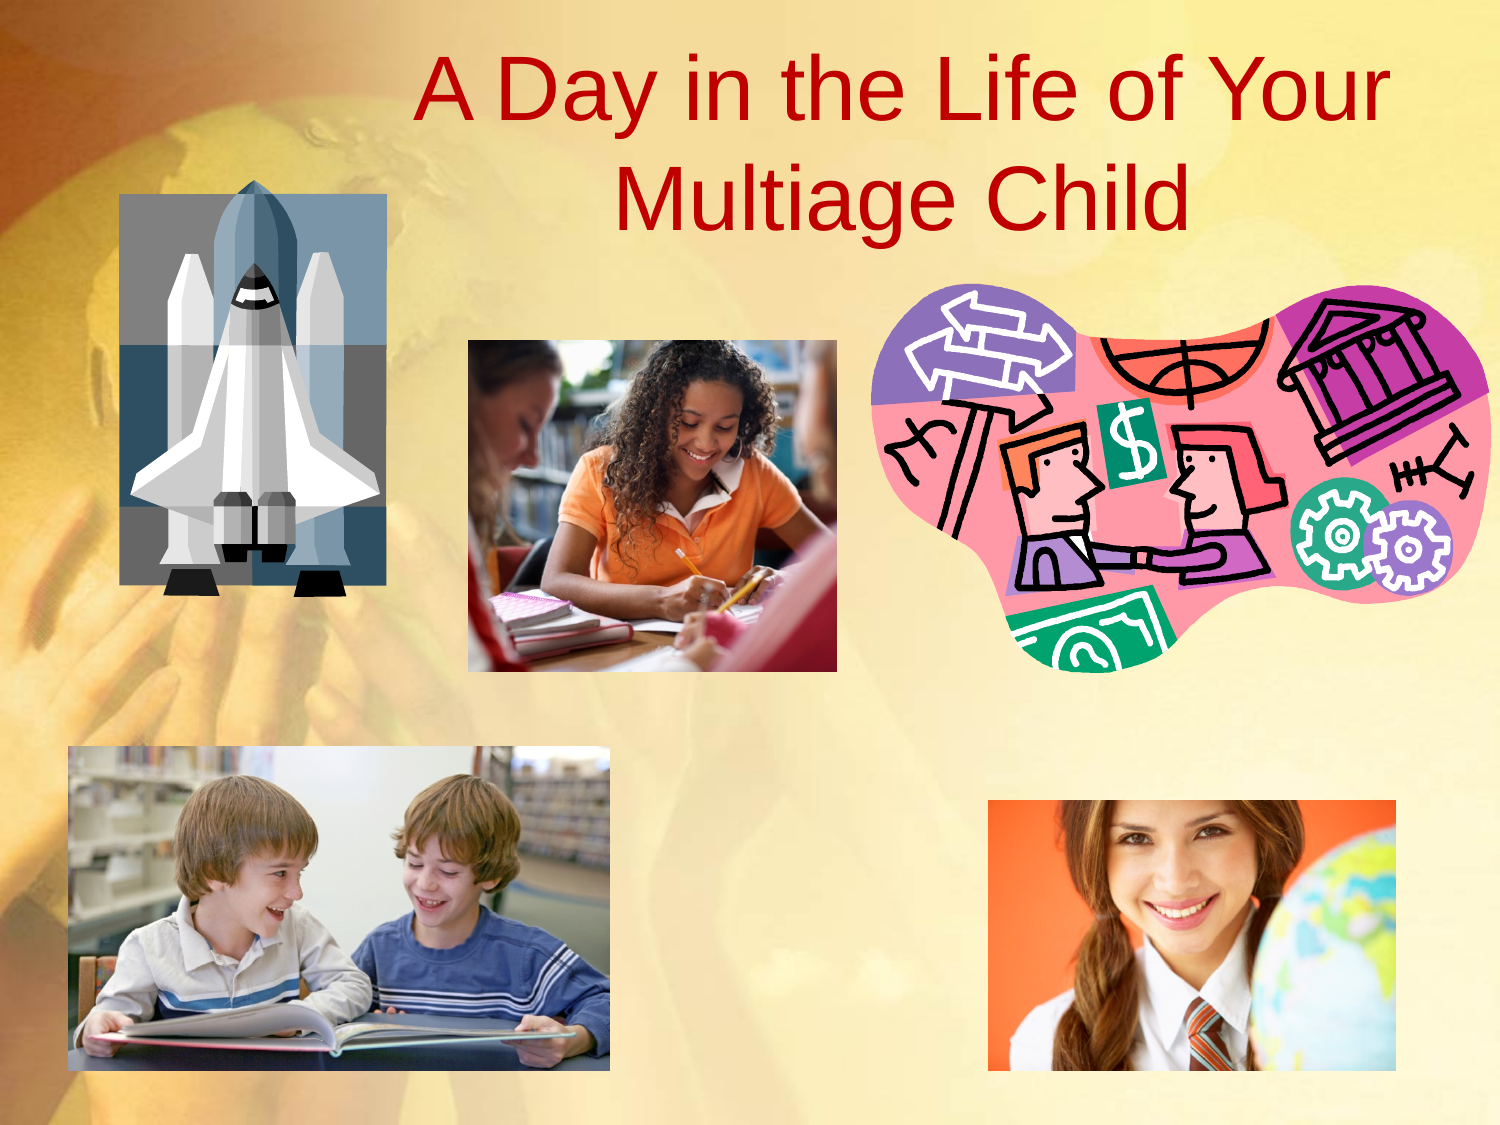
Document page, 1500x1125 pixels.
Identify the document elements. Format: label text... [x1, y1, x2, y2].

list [68, 746, 610, 1071]
picture [0, 0, 1500, 1125]
title A Day in the Life of Your Multiage Child [340, 44, 1466, 233]
